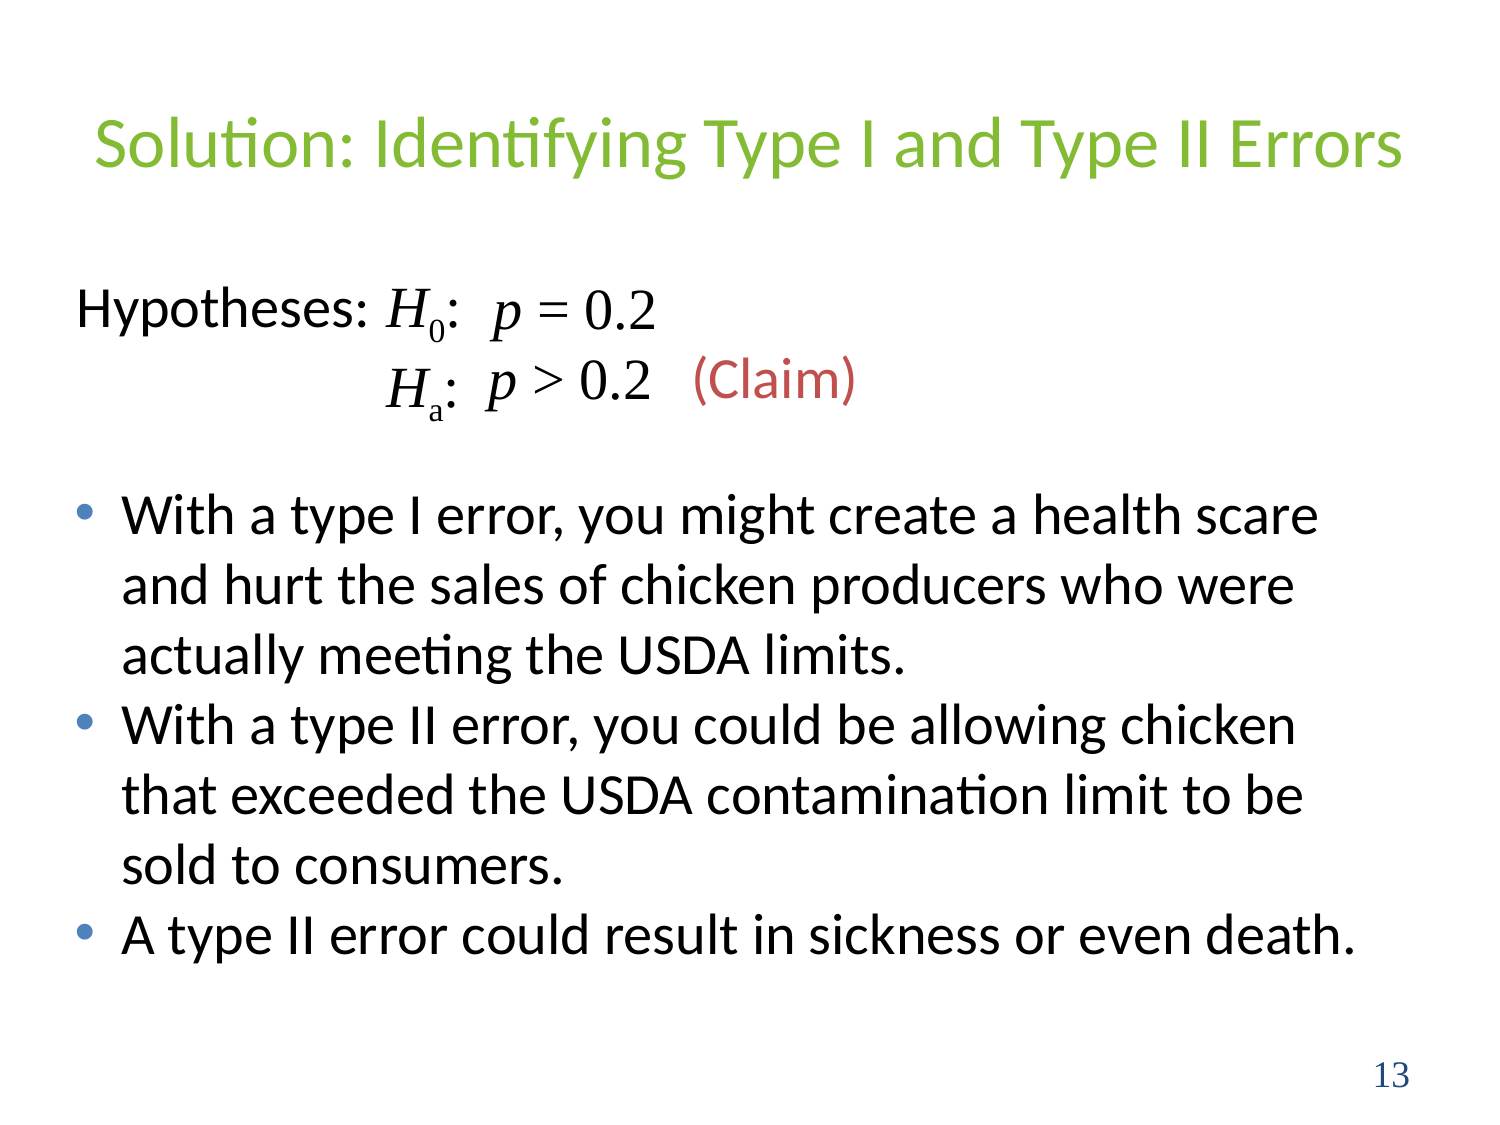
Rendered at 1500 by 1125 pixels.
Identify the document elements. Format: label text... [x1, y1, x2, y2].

text_box p = 0.2 [479, 263, 707, 334]
text_box H0: Ha: [371, 261, 497, 436]
title Solution: Identifying Type I and Type II Errors [75, 45, 1425, 233]
text_box Hypotheses: [62, 261, 387, 347]
text_box With a type I error, you might create a health scare and hurt the sales of chicken producers who were actually meeting the USDA limits. With a type II error, you could be allowing chicken that exceeded the USDA contamination limit to be sold to consumers. A type II error could result in sickness or even death. [59, 469, 1386, 974]
text_box p > 0.2 [473, 334, 688, 419]
text_box (Claim) [676, 332, 898, 418]
slide_number 13 [1074, 1042, 1425, 1103]
